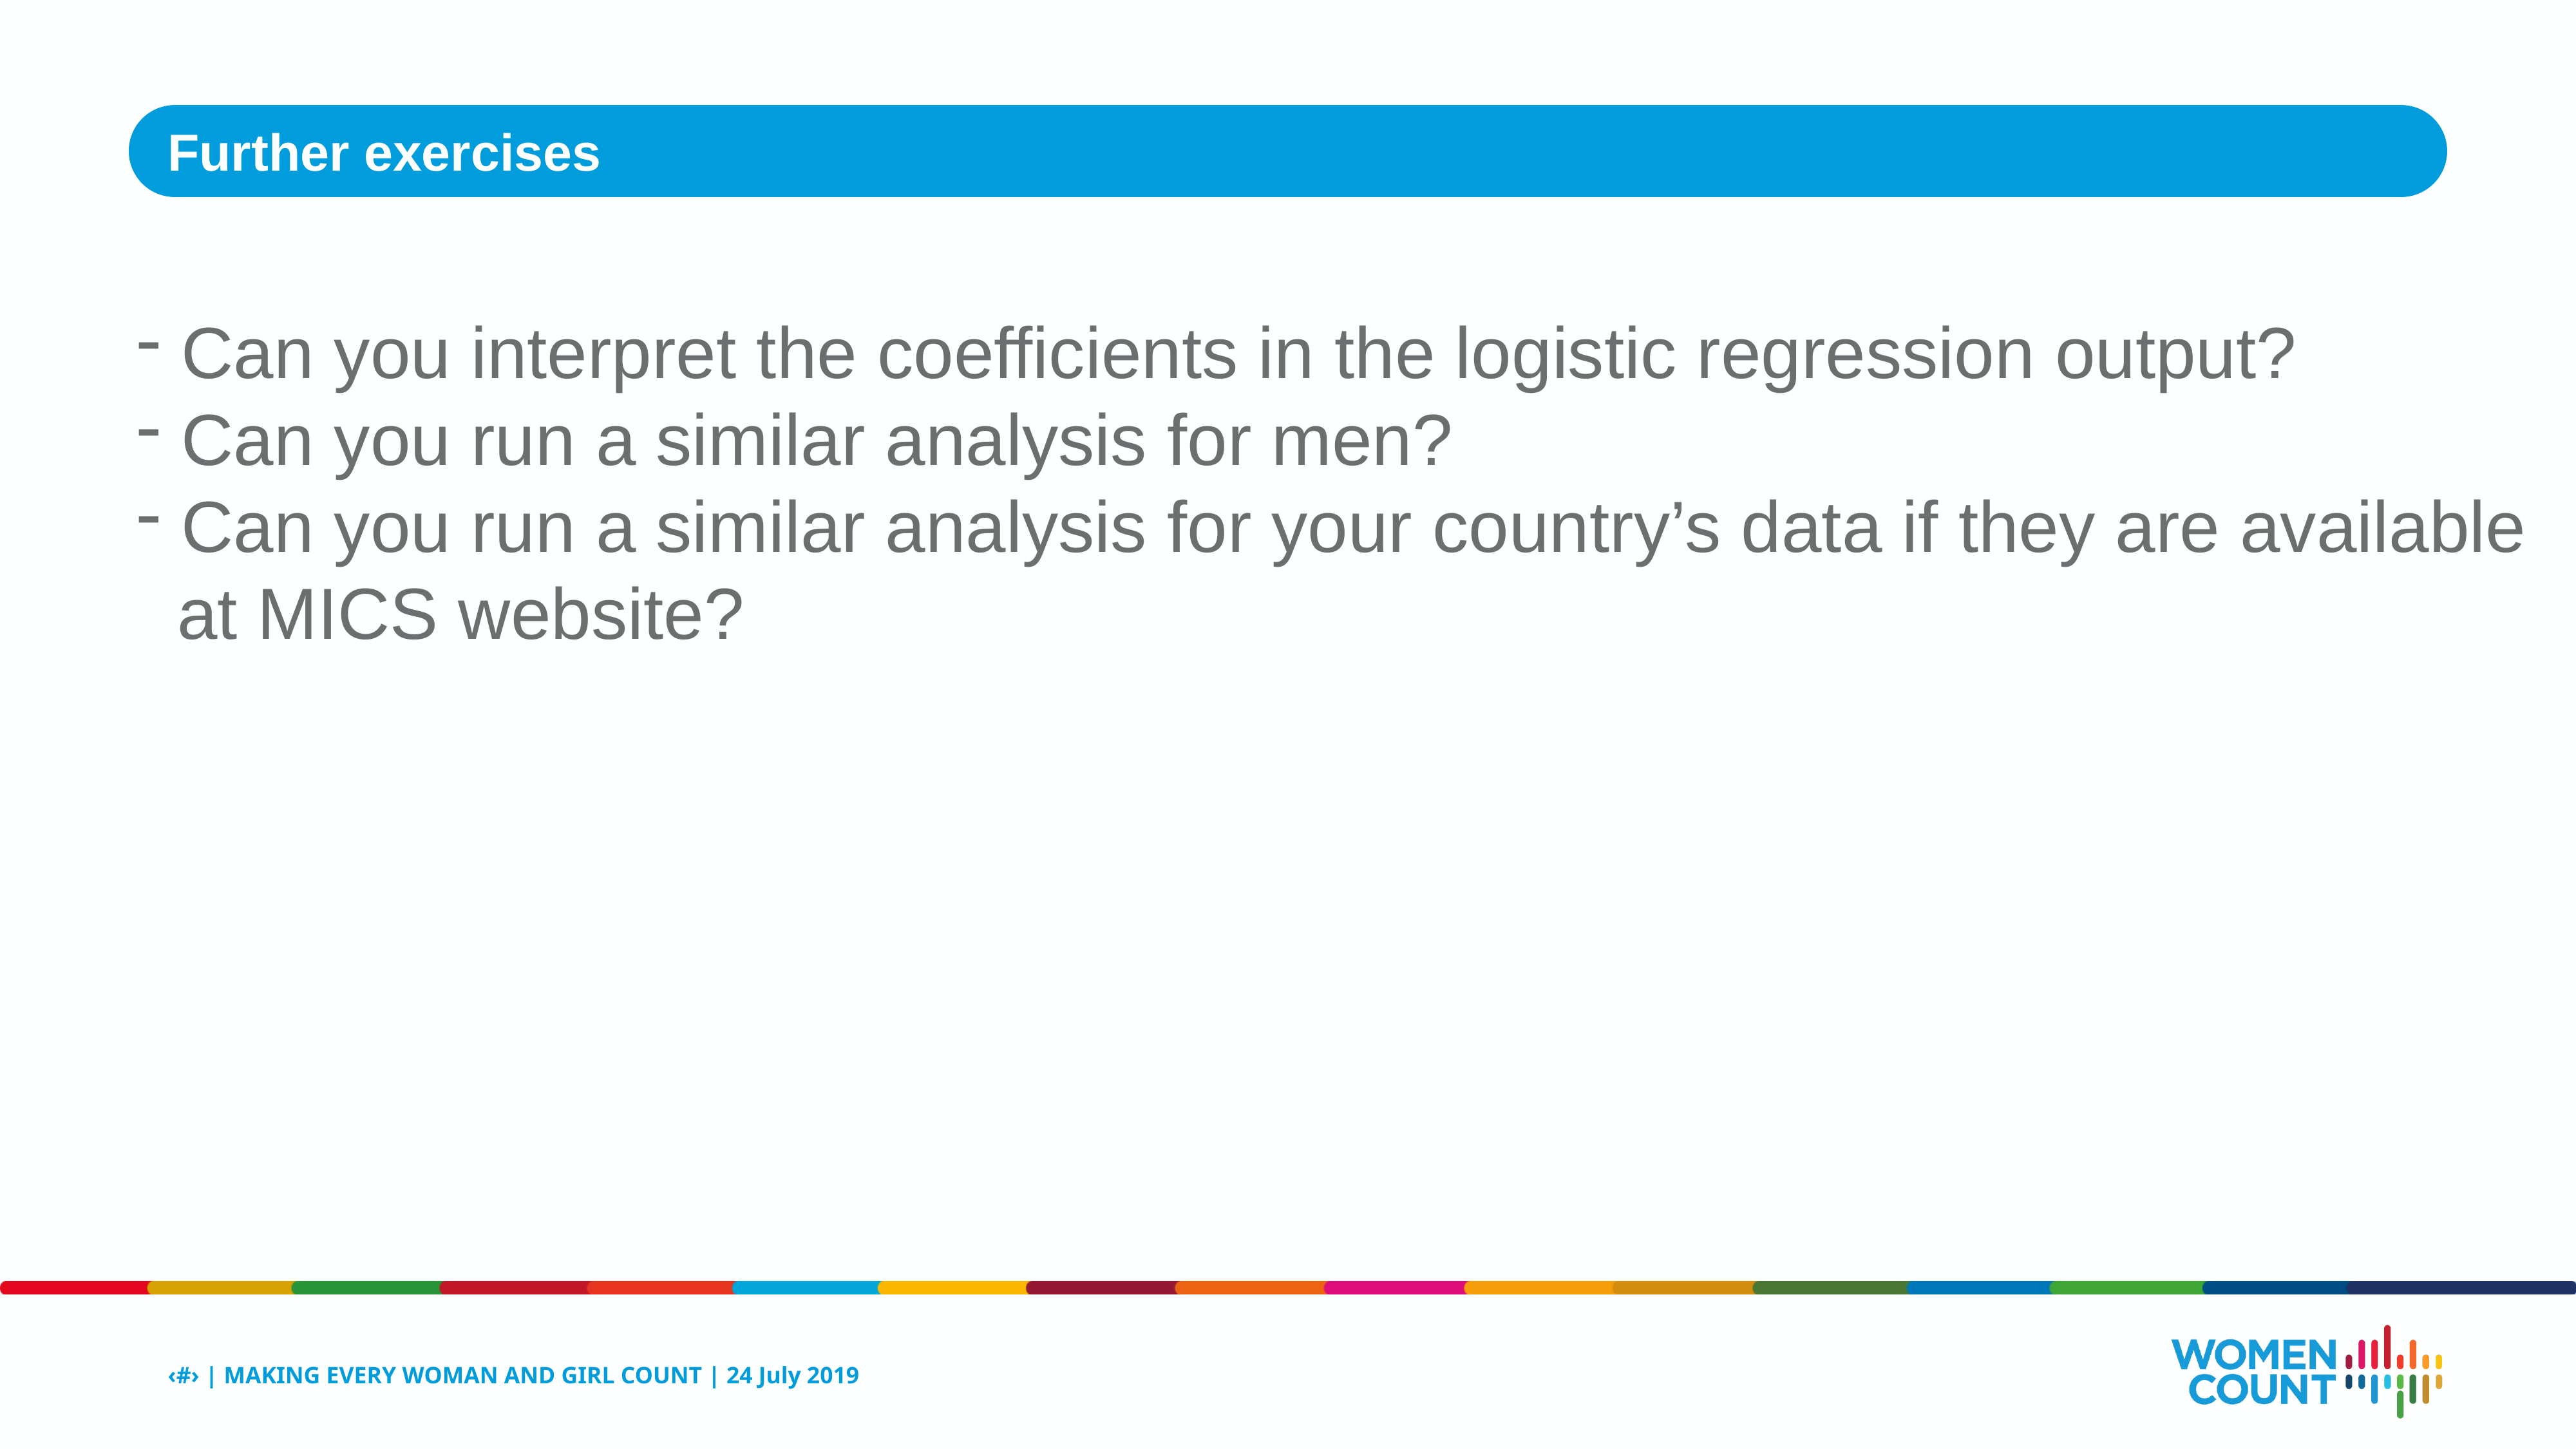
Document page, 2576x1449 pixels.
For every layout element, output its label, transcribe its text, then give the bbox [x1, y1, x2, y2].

list Further exercises [167, 119, 2411, 182]
list Can you interpret the coefficients in the logistic regression output? Can you run a similar analysis for men? Can you run a similar analysis for your country’s data if they are available at MICS website? [137, 305, 2546, 658]
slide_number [167, 1360, 1542, 1388]
